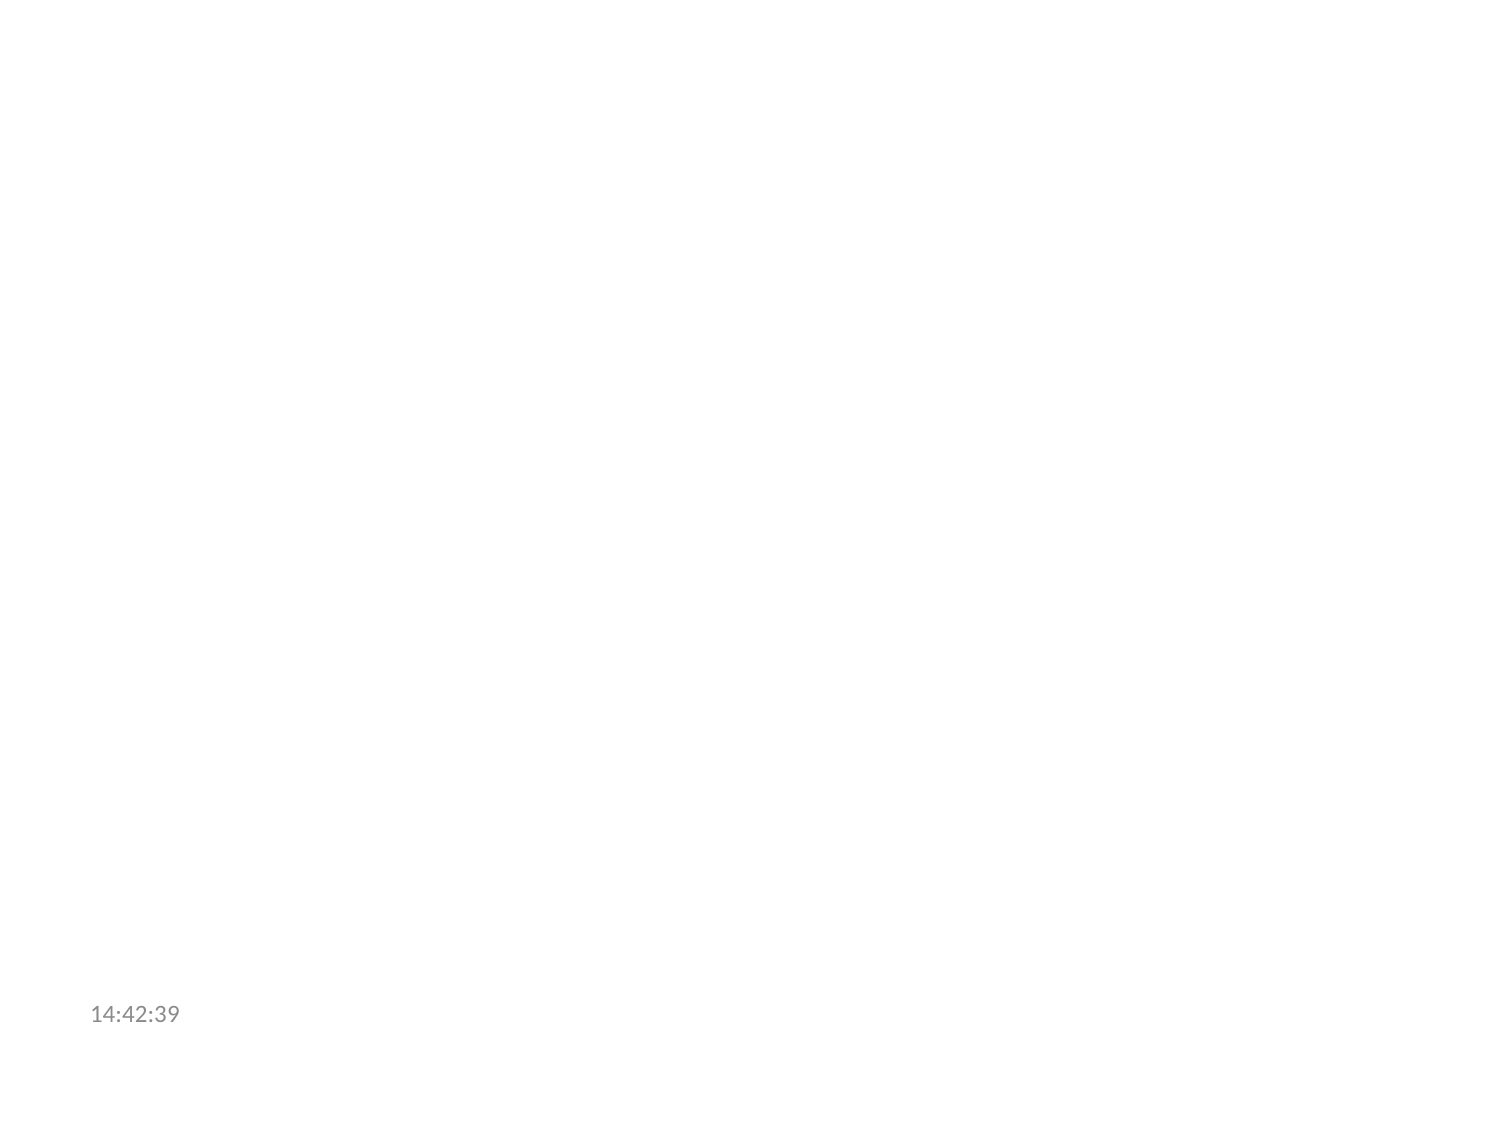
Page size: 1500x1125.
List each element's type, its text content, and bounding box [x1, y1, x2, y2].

text_box 15:35:09 [75, 982, 425, 1043]
